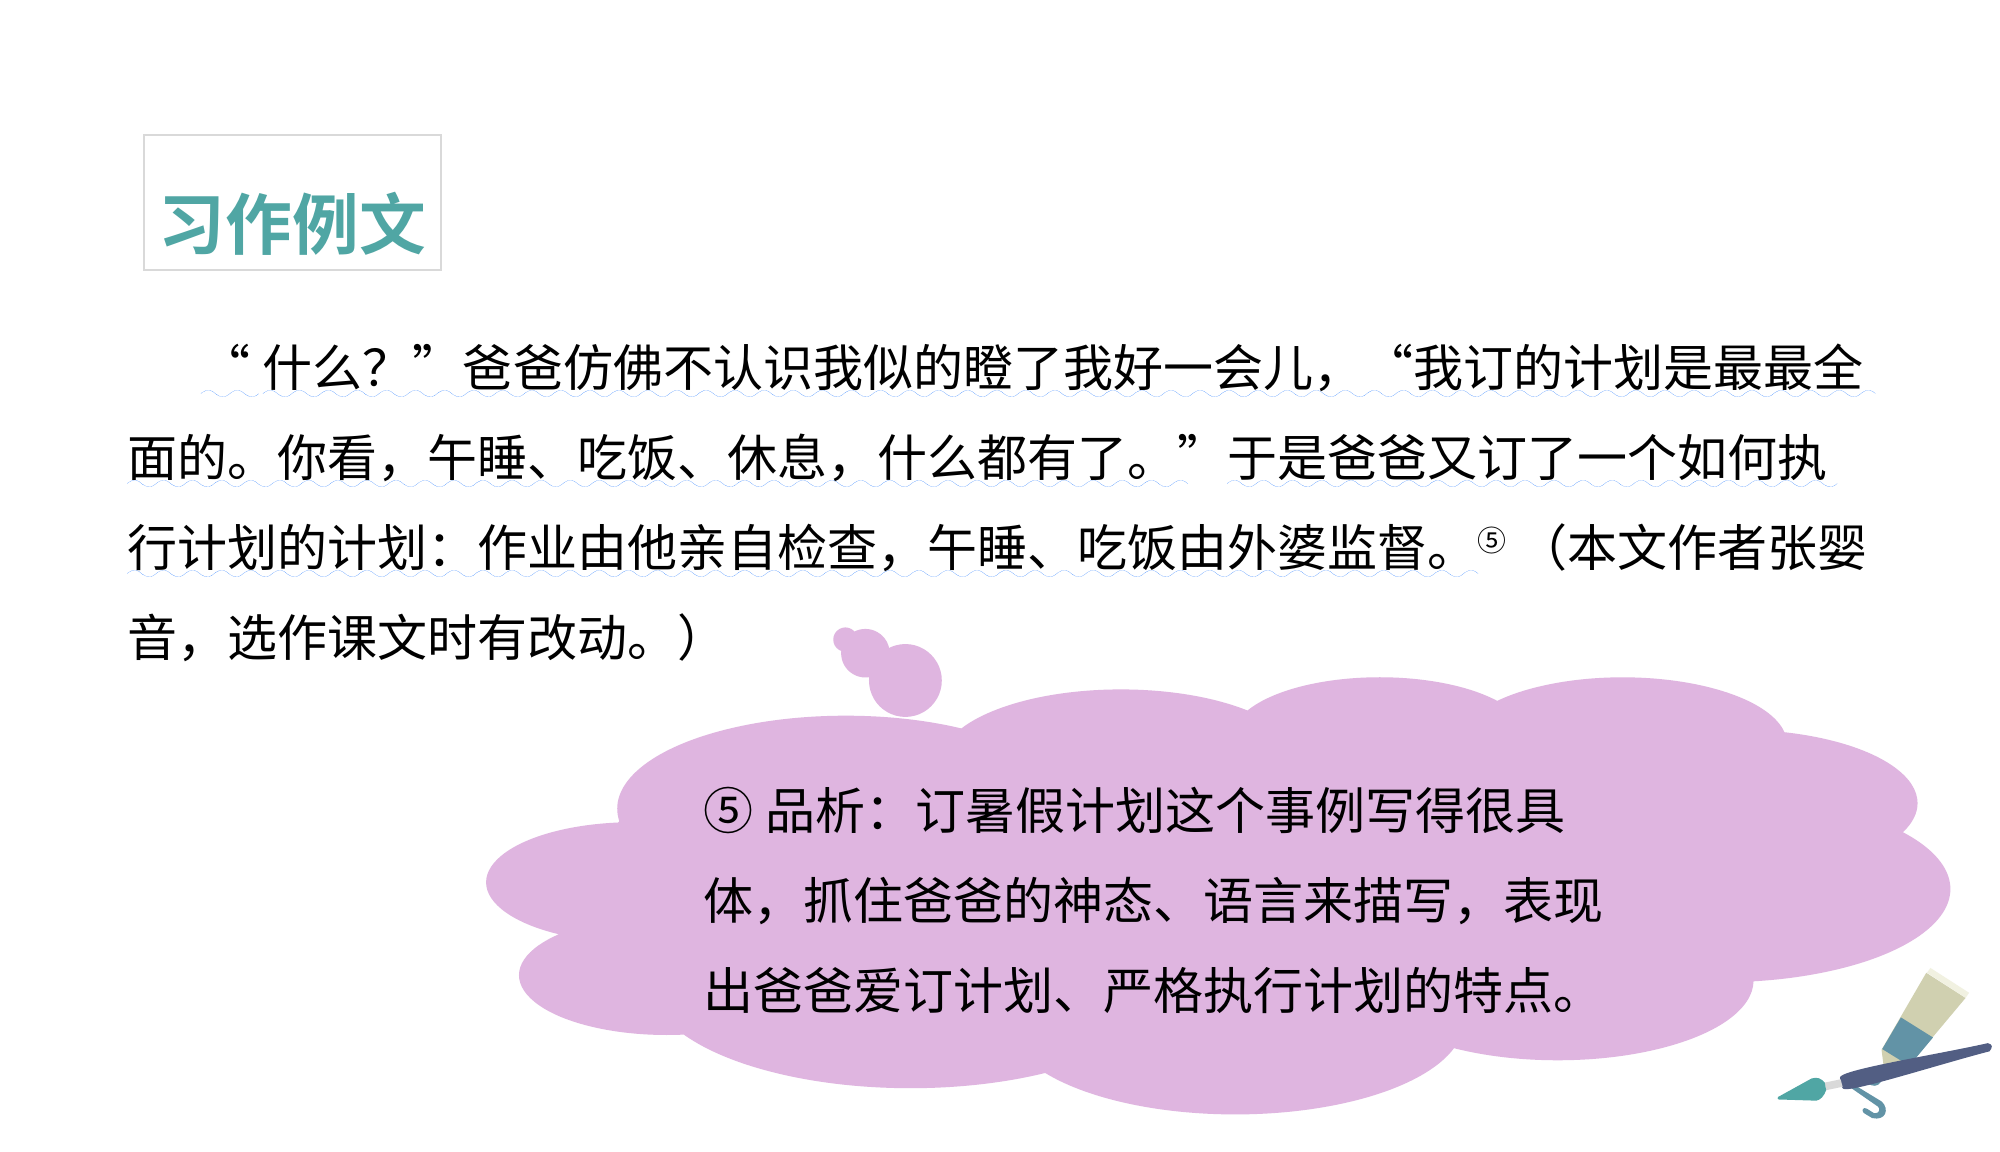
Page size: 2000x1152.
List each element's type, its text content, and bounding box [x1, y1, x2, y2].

text_box ⑤品析：订暑假计划这个事例写得很具体，抓住爸爸的神态、语言来描写，表现出爸爸爱订计划、严格执行计划的特点。 [486, 627, 1951, 1115]
text_box 习作例文 [143, 134, 442, 271]
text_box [1811, 970, 1974, 1152]
text_box “什么？”爸爸仿佛不认识我似的瞪了我好一会儿，“我订的计划是最最全面的。你看，午睡、吃饭、休息，什么都有了。”于是爸爸又订了一个如何执行计划的计划：作业由他亲自检查，午睡、吃饭由外婆监督。⑤ （本文作者张婴音，选作课文时有改动。） [112, 298, 1888, 674]
